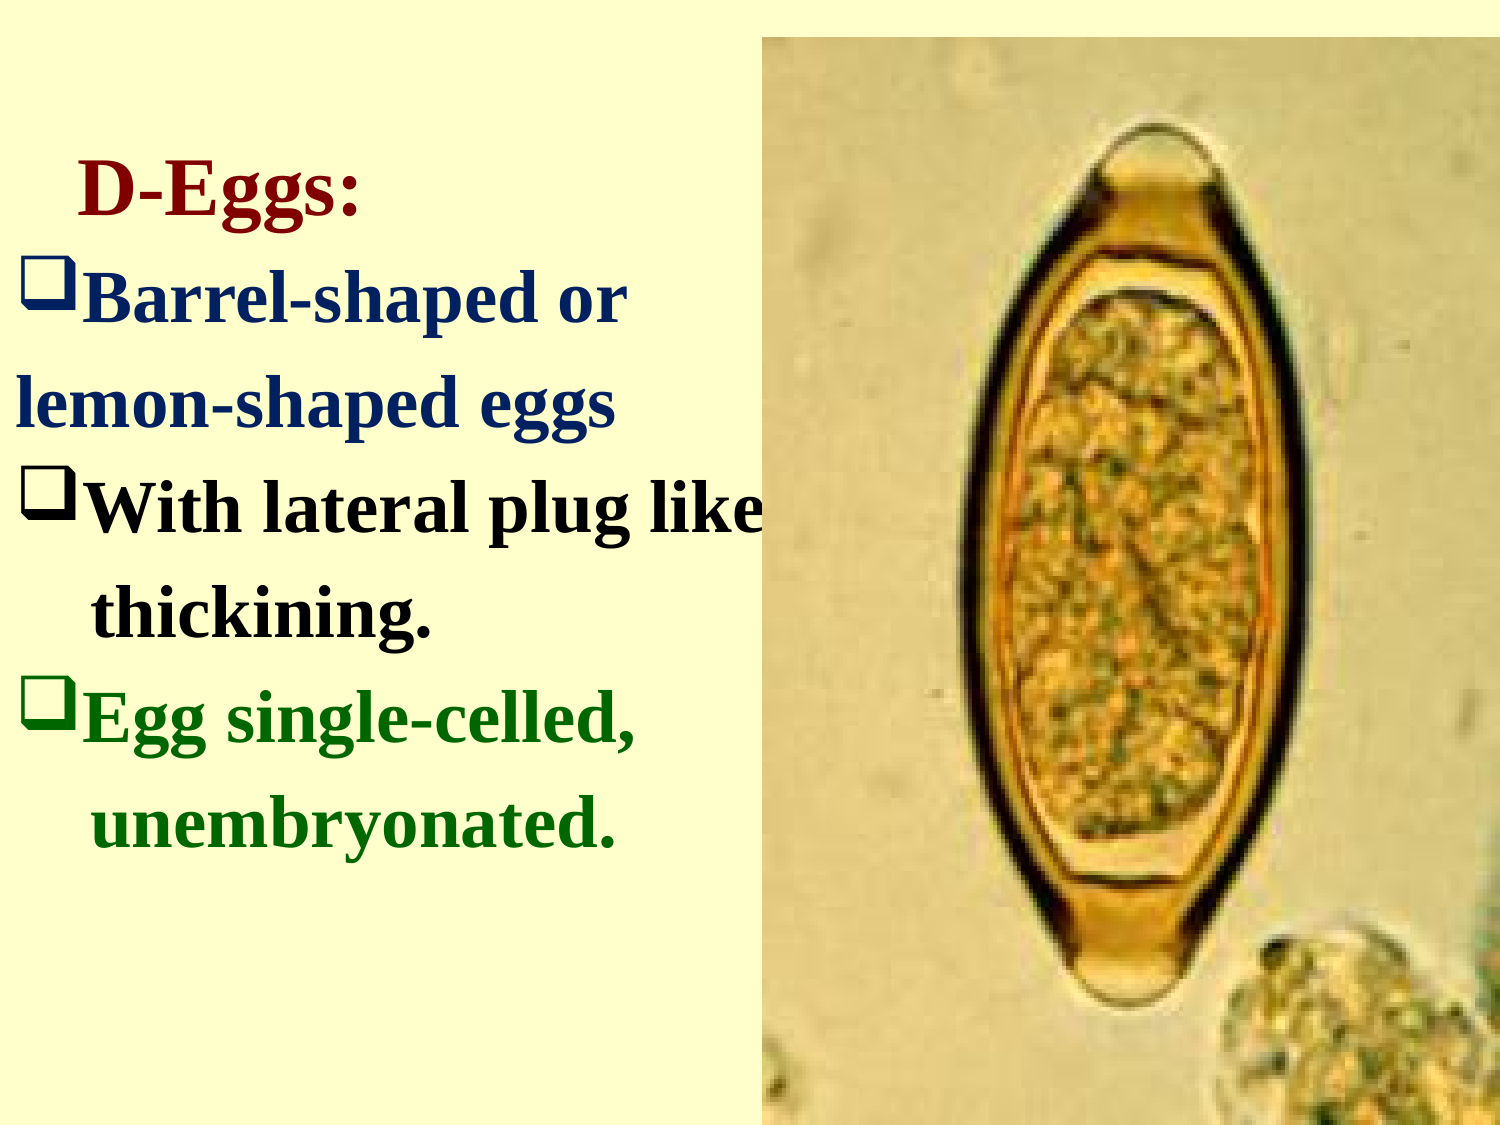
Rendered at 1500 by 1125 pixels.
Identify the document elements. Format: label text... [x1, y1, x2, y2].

list D-Eggs: Barrel-shaped or lemon-shaped eggs With lateral plug like thickining. Egg single-celled, unembryonated. [0, 124, 757, 976]
picture [762, 37, 1500, 1125]
